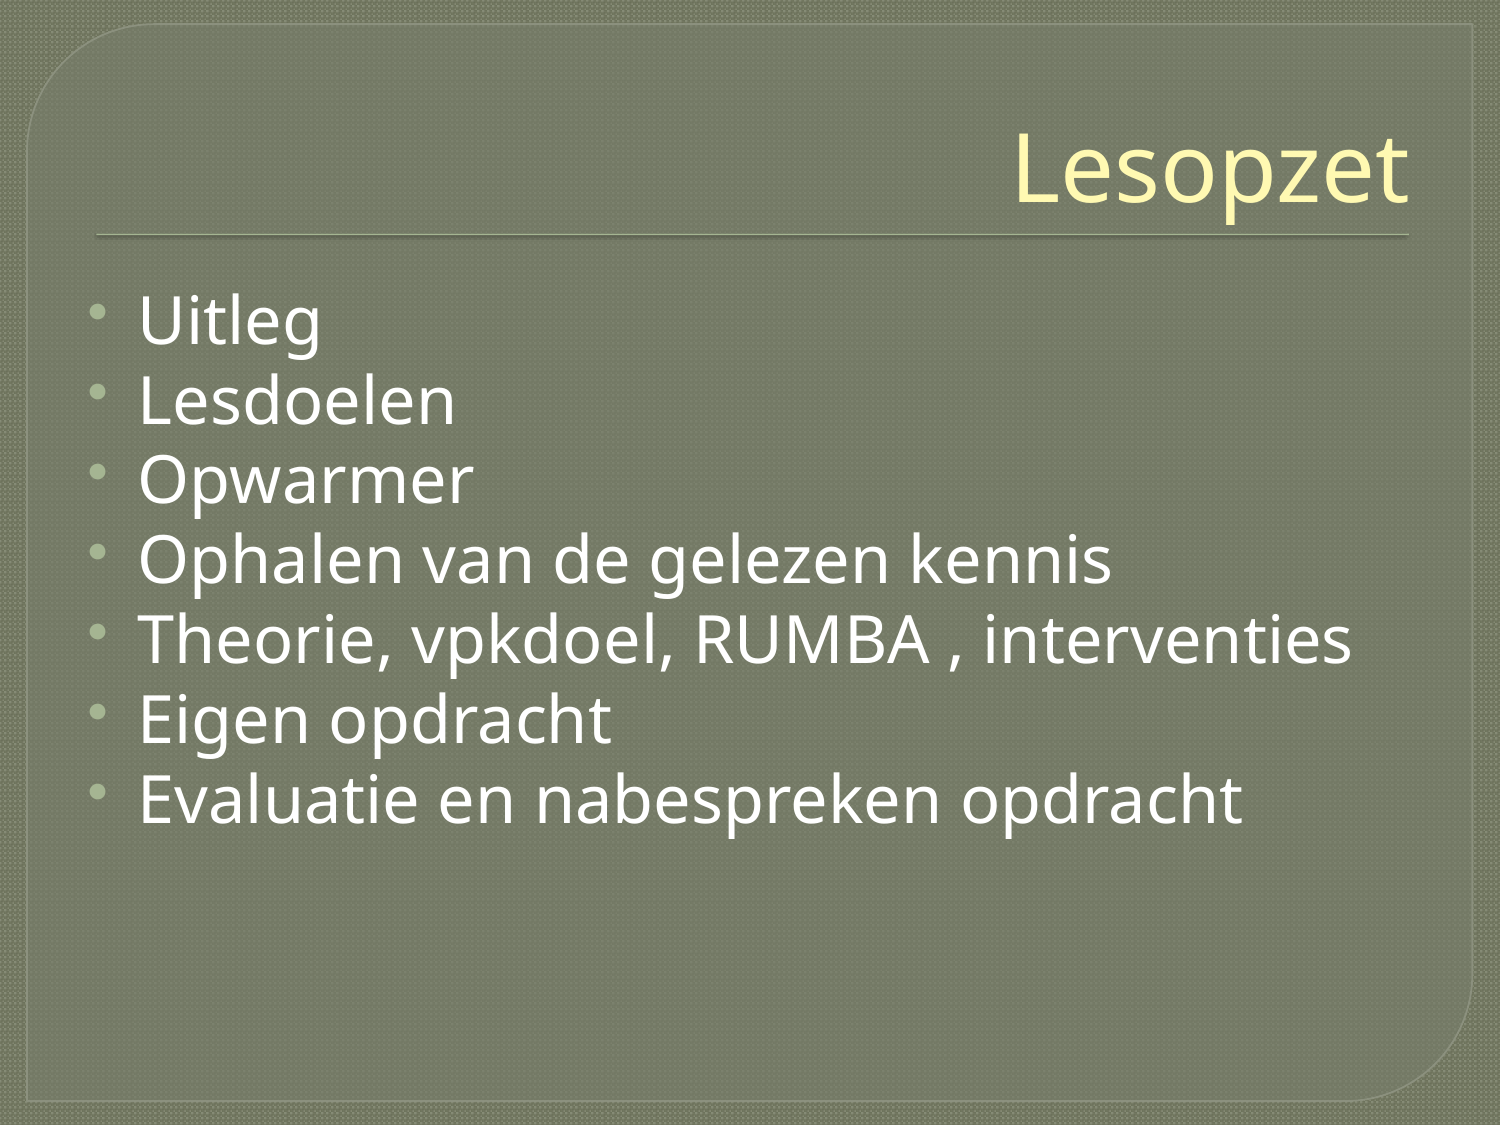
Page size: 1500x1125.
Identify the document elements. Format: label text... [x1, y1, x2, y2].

list Uitleg Lesdoelen Opwarmer Ophalen van de gelezen kennis Theorie, vpkdoel, RUMBA , interventies Eigen opdracht Evaluatie en nabespreken opdracht [75, 270, 1425, 1013]
title Lesopzet [75, 41, 1425, 230]
